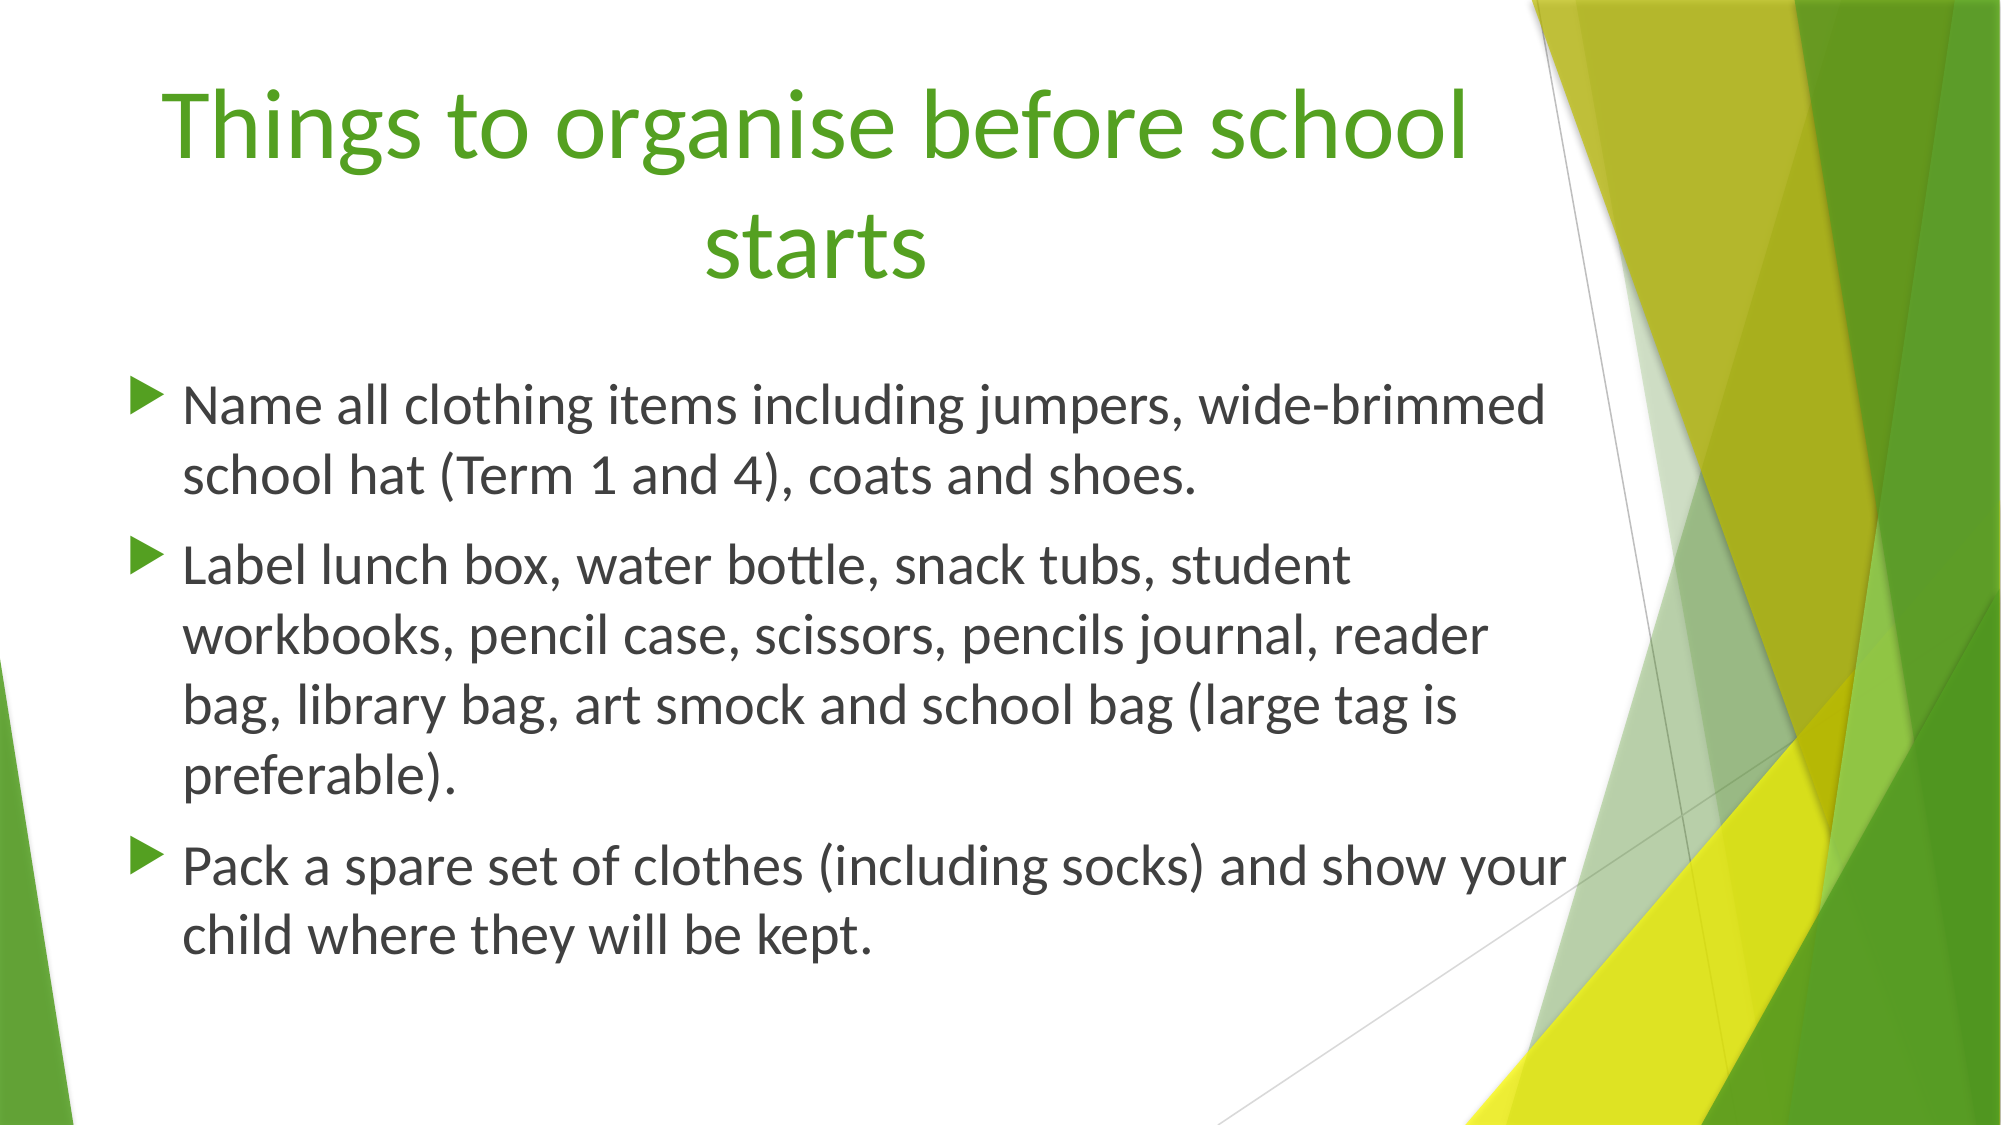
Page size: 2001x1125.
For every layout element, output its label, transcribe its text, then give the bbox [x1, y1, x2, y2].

title Things to organise before school starts [111, 50, 1522, 181]
list Name all clothing items including jumpers, wide-brimmed school hat (Term 1 and 4), coats and shoes. Label lunch box, water bottle, snack tubs, student workbooks, pencil case, scissors, pencils journal, reader bag, library bag, art smock and school bag (large tag is preferable). Pack a spare set of clothes (including socks) and show your child where they will be kept. [111, 358, 1611, 992]
